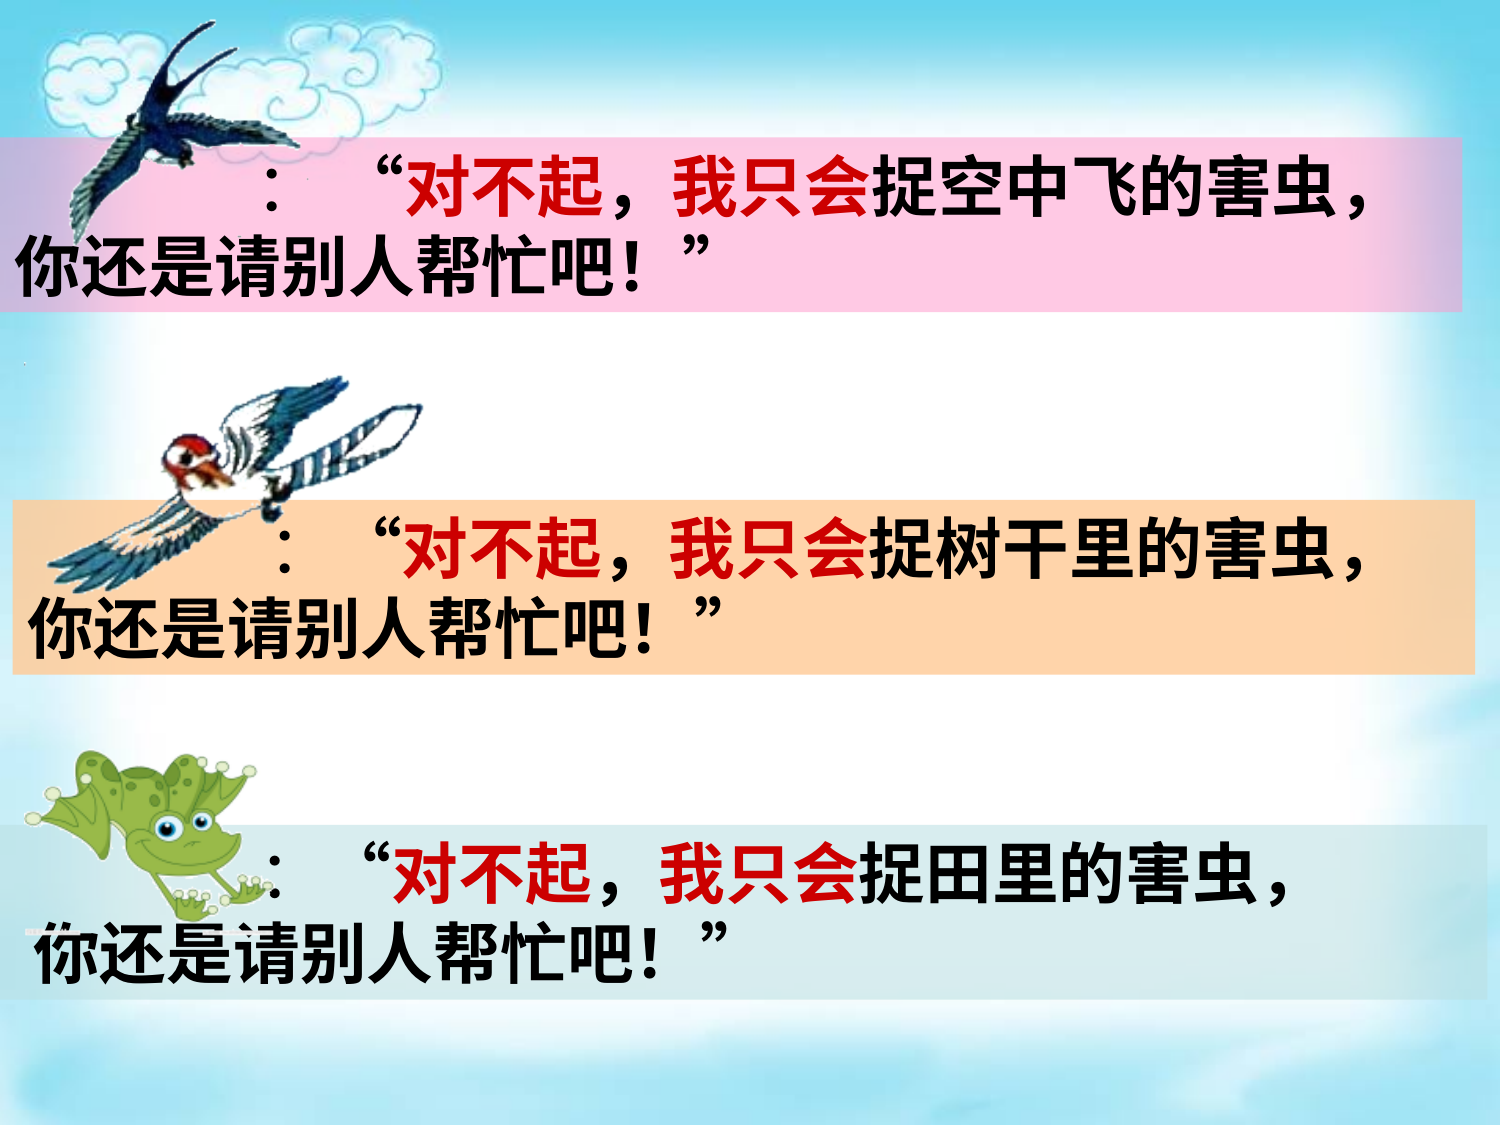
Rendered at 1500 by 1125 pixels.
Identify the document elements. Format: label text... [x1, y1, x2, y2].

text_box ：“对不起，我只会捉树干里的害虫， 你还是请别人帮忙吧！” [12, 499, 1476, 675]
text_box ： “对不起，我只会捉空中飞的害虫，你还是请别人帮忙吧！” [0, 137, 1463, 313]
text_box ：“对不起，我只会捉田里的害虫， 你还是请别人帮忙吧！” [0, 824, 1488, 1000]
picture [0, 0, 1500, 1125]
